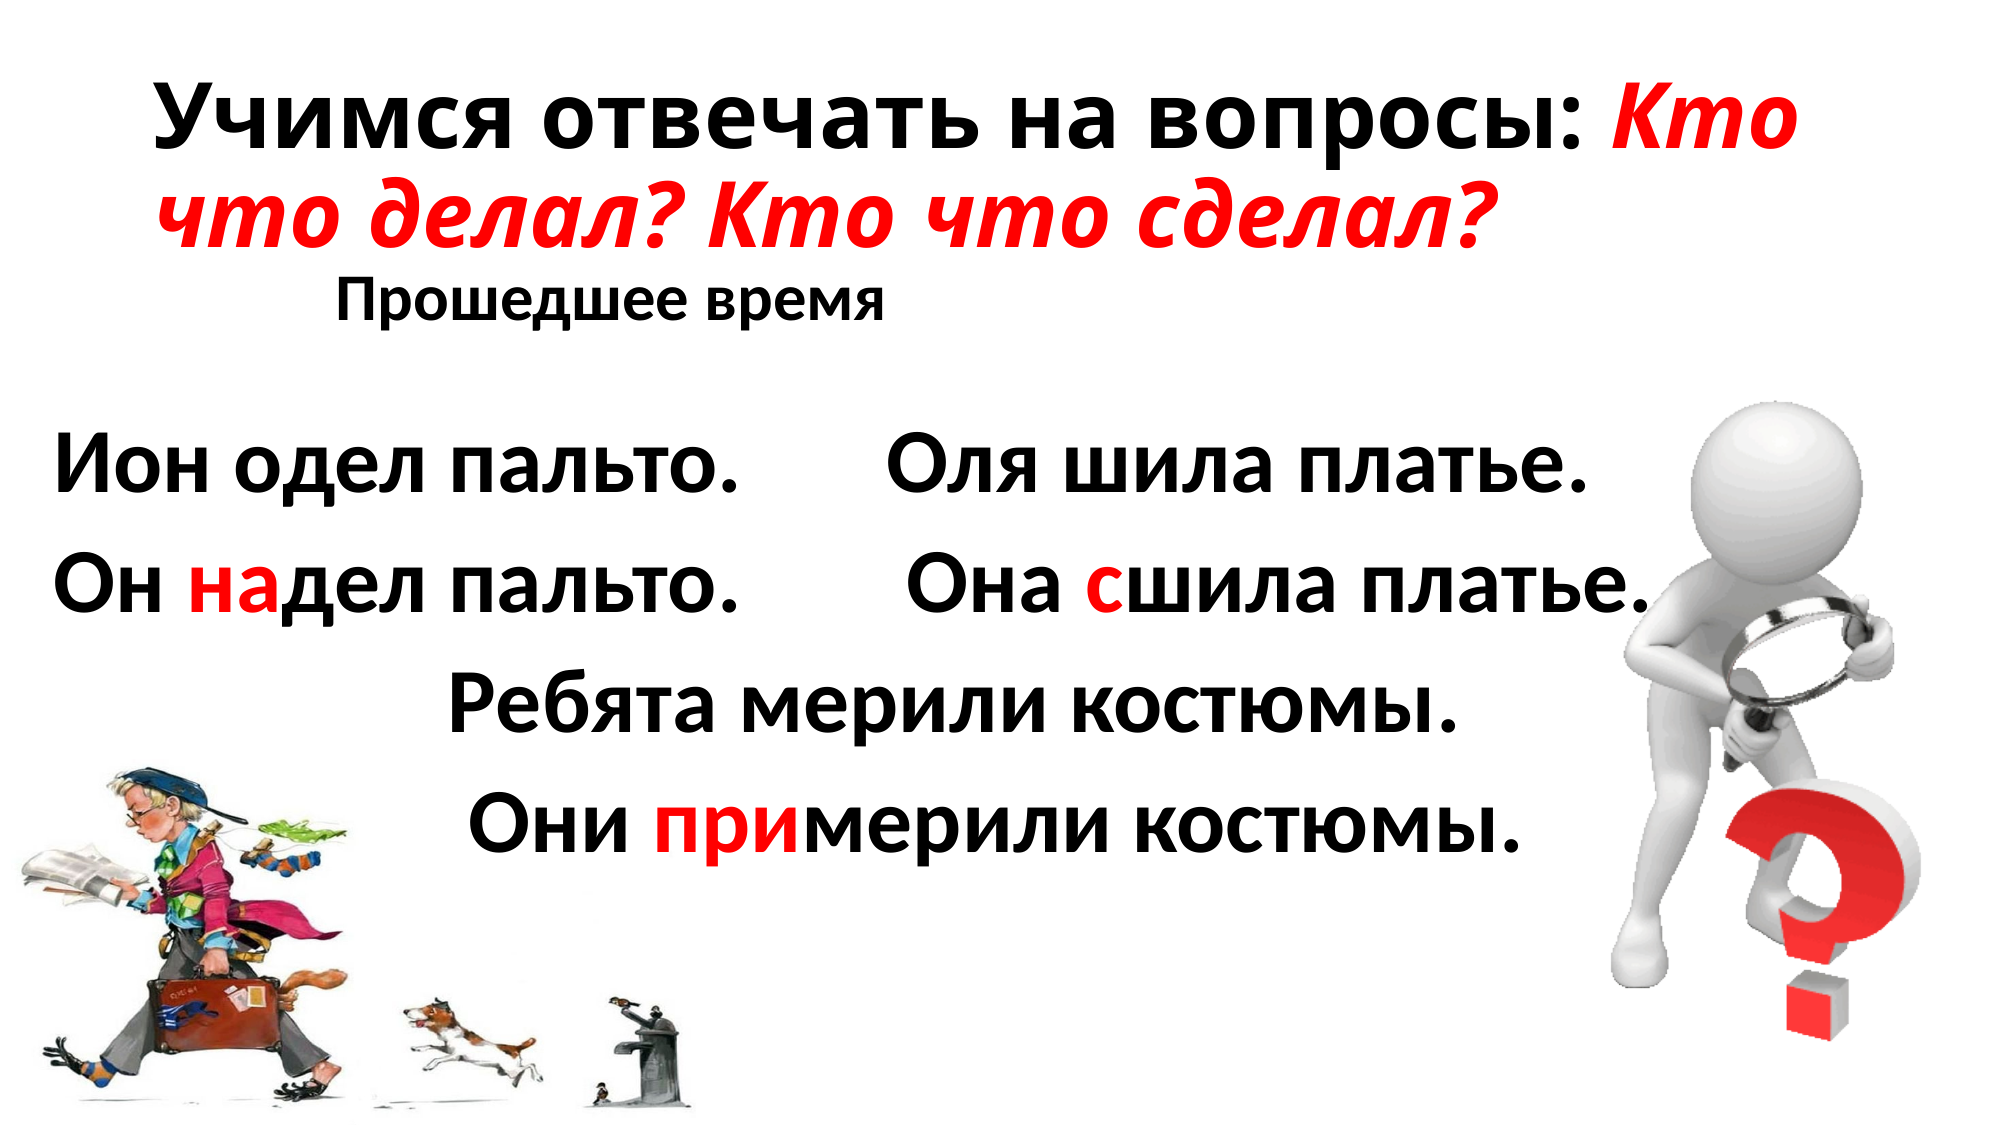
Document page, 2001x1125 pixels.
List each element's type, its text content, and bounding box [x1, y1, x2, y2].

picture [0, 759, 696, 1125]
list Ион одел пальто. Оля шила платье. Он надел пальто. Она сшила платье. Ребята мерили костюмы. Они примерили костюмы. [38, 405, 1561, 1120]
text_box Прошедшее время [320, 246, 918, 342]
title Учимся отвечать на вопросы: Кто что делал? Кто что сделал? [137, 59, 1863, 278]
picture [1561, 338, 2000, 1120]
